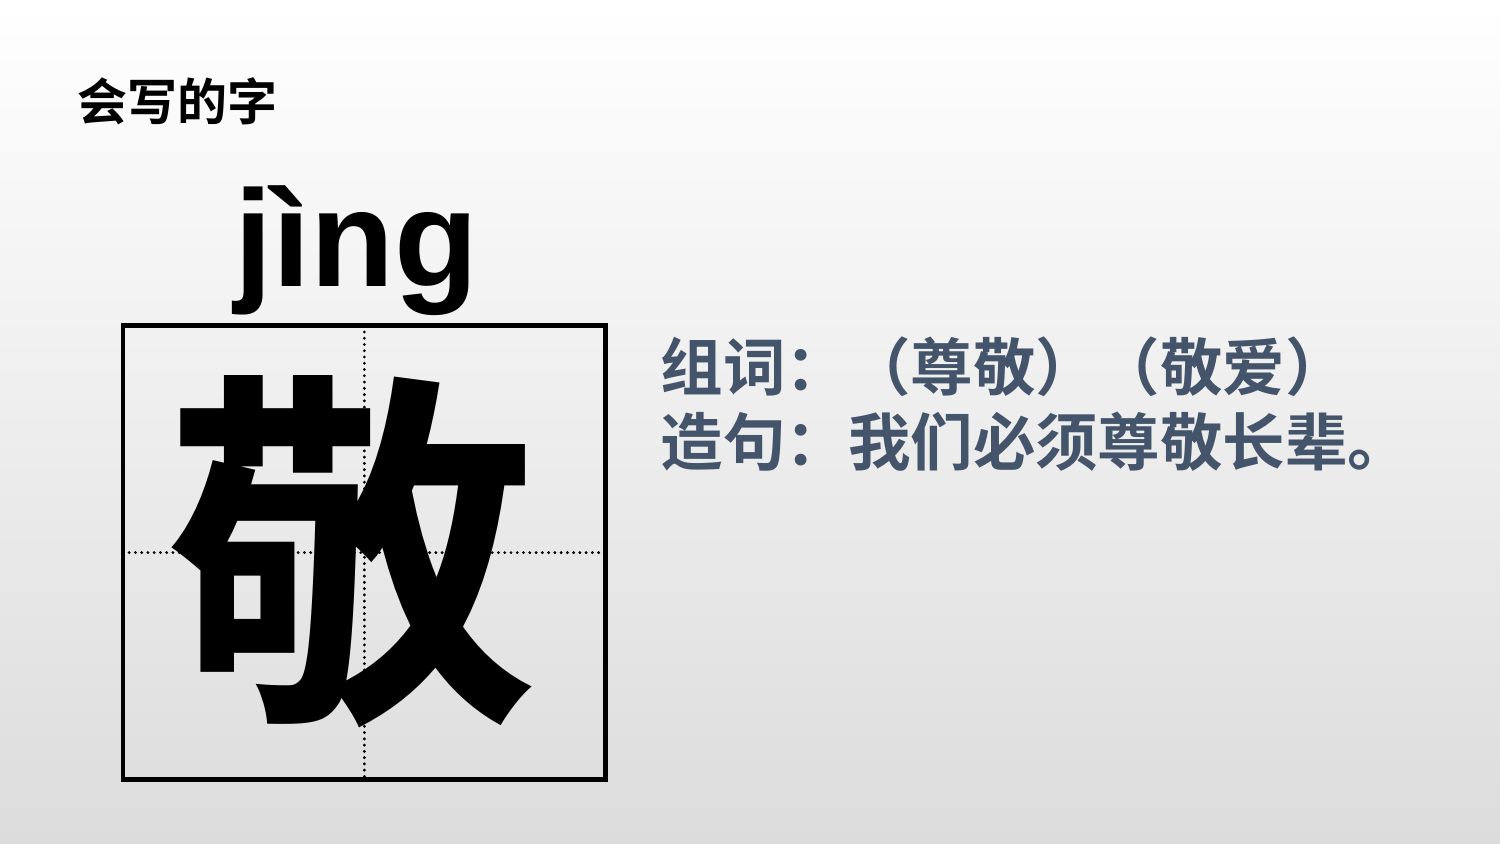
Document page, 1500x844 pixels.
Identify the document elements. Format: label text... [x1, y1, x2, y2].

text_box [233, 278, 239, 299]
text_box jìng [0, 143, 491, 320]
text_box 组词：（尊敬）（敬爱） 造句：我们必须尊敬长辈。 [649, 322, 1455, 484]
text_box 会写的字 [0, 71, 328, 134]
text_box 敬 [154, 313, 553, 325]
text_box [122, 325, 606, 780]
